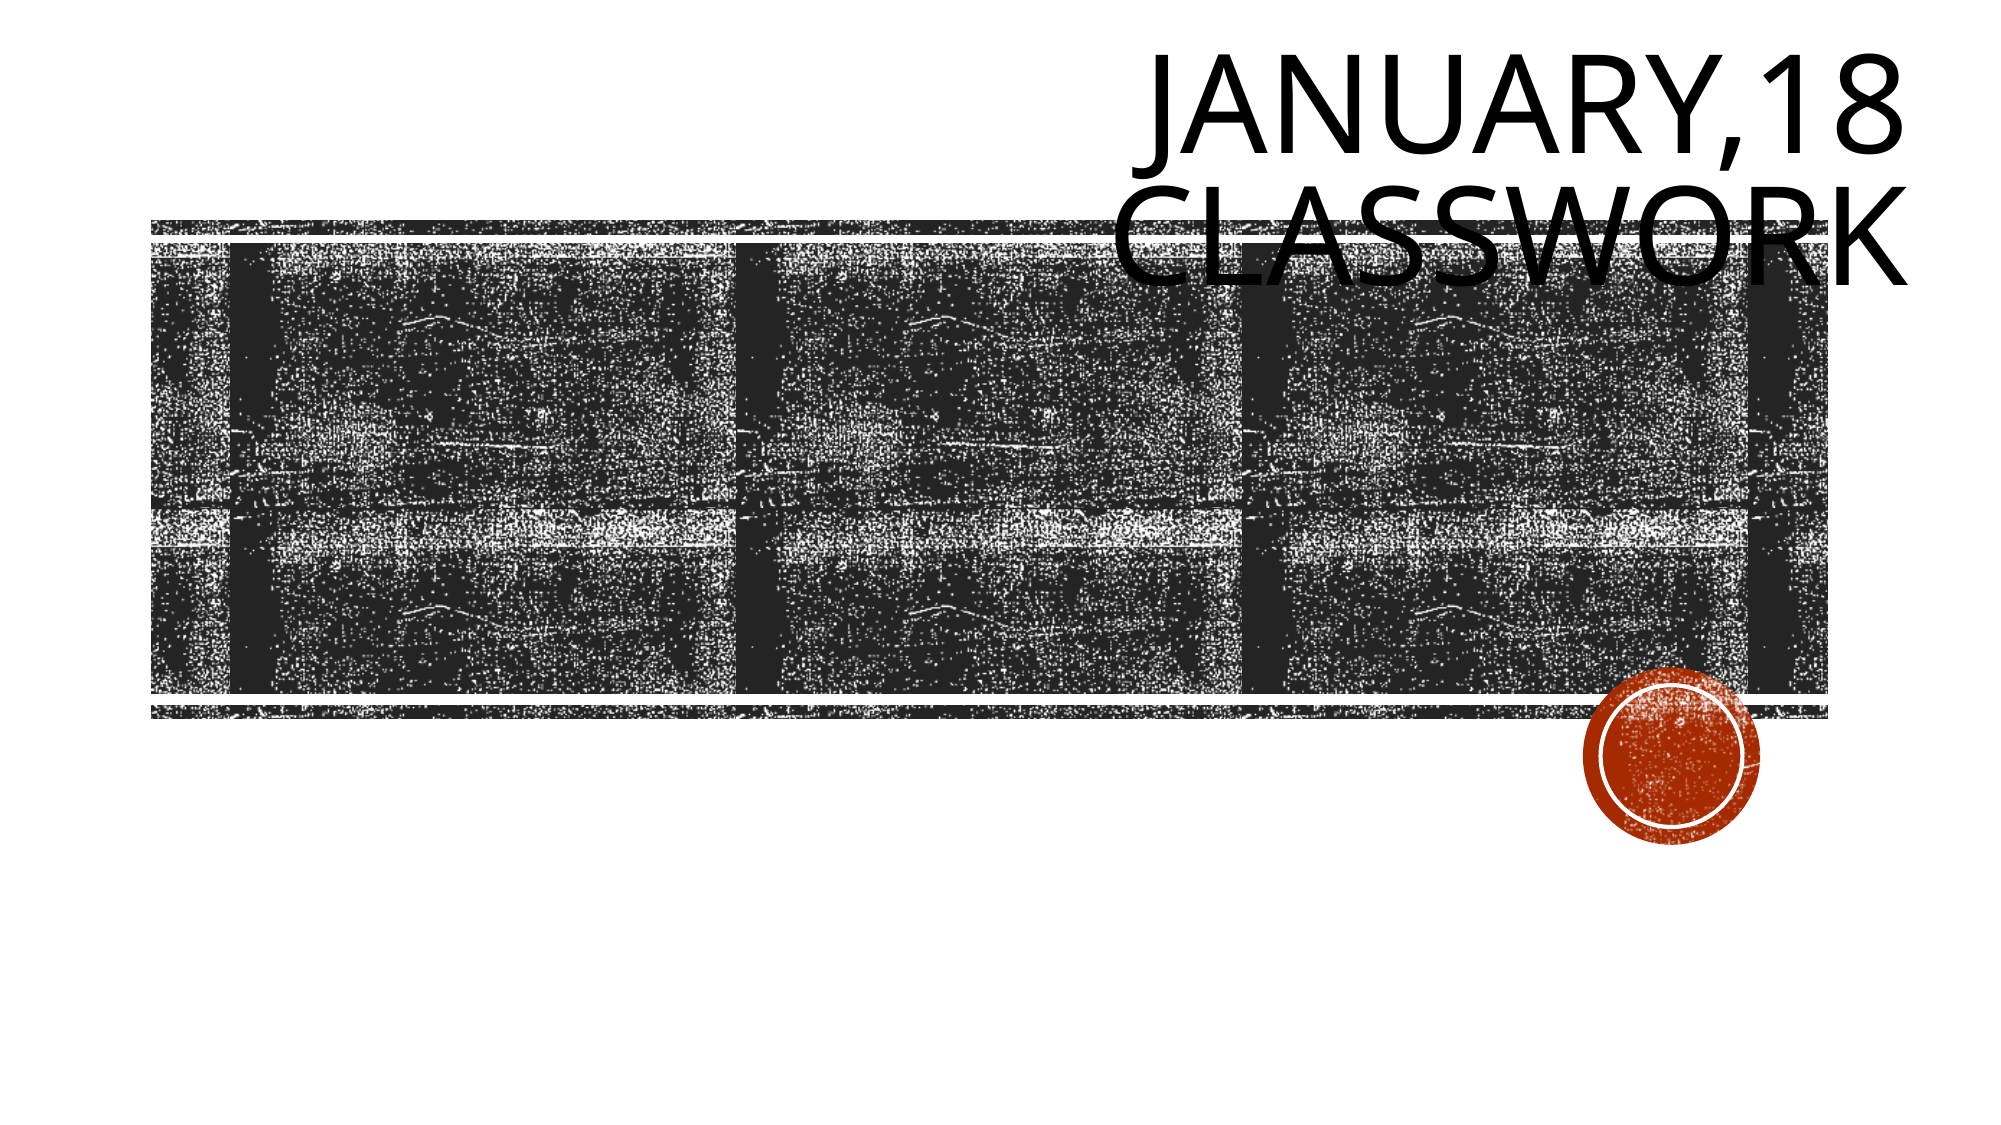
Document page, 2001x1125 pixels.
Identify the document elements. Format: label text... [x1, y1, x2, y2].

title January,18 Classwork [857, 40, 1925, 320]
